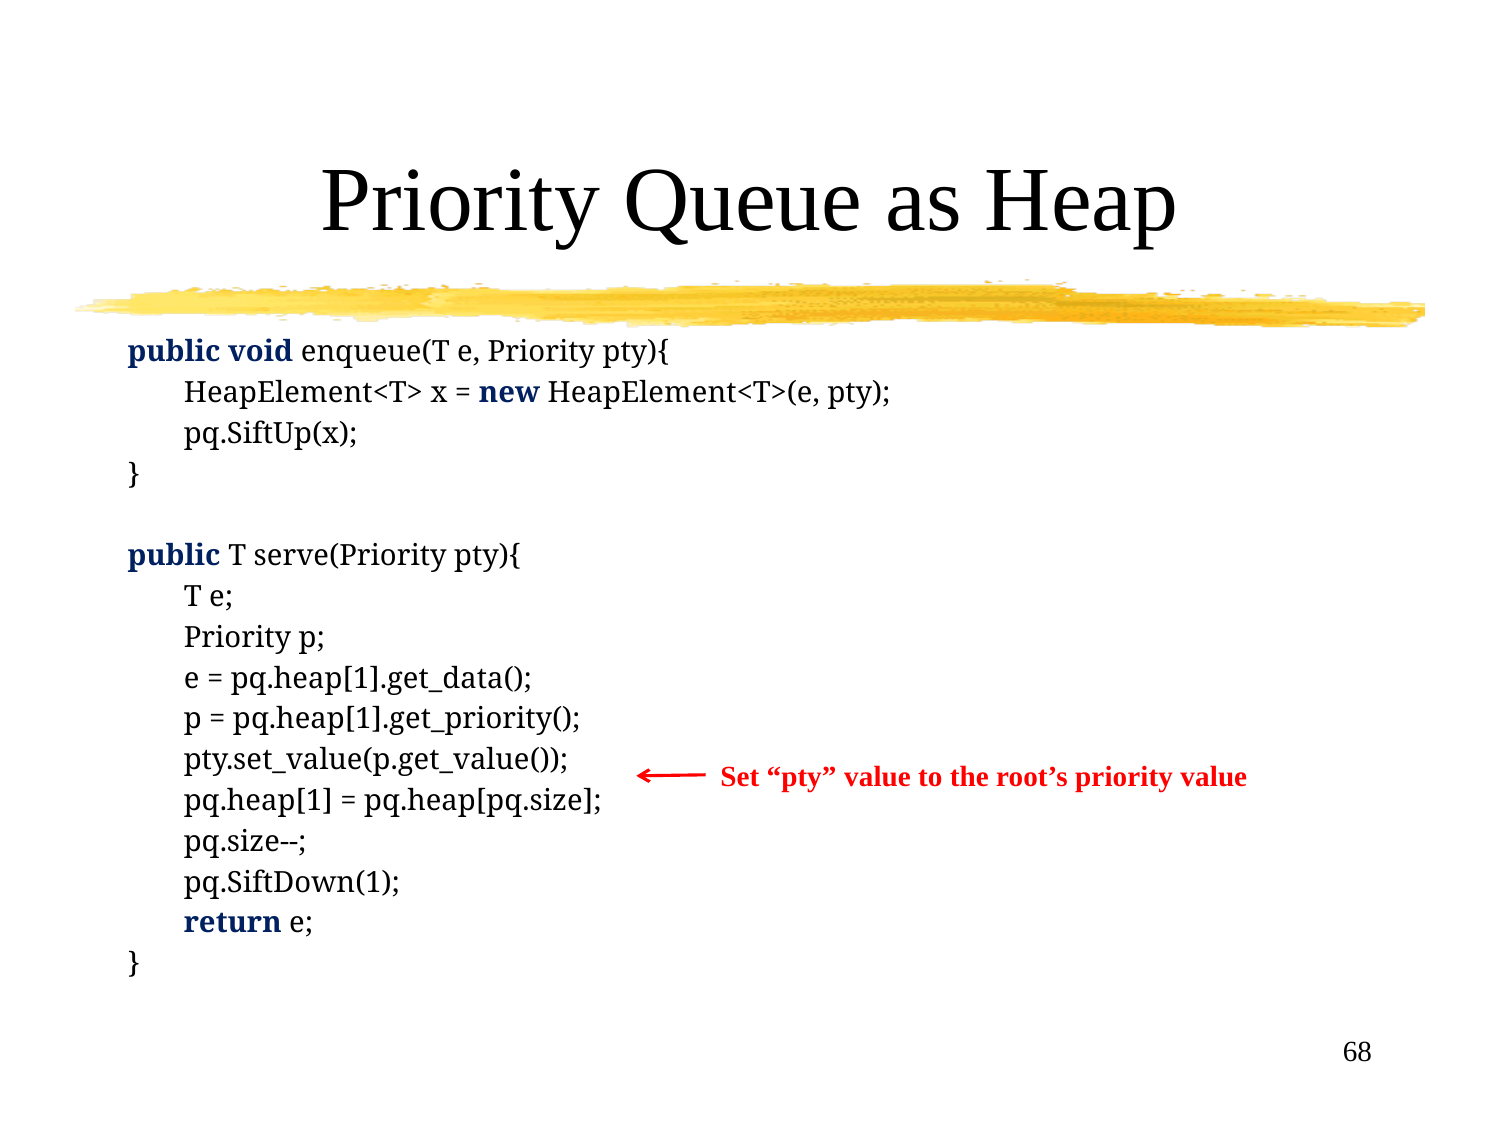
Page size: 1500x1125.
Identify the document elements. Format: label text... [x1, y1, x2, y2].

picture [75, 274, 1425, 338]
slide_number 68 [1074, 1024, 1388, 1101]
list public void enqueue(T e, Priority pty){ HeapElement<T> x = new HeapElement<T>(e, pty); pq.SiftUp(x); } public T serve(Priority pty){ T e; Priority p; e = pq.heap[1].get_data(); p = pq.heap[1].get_priority(); pty.set_value(p.get_value()); pq.heap[1] = pq.heap[pq.size]; pq.size--; pq.SiftDown(1); return e; } [112, 324, 1388, 1001]
title Priority Queue as Heap [112, 99, 1388, 288]
text_box Set “pty” value to the root’s priority value [705, 749, 1263, 800]
